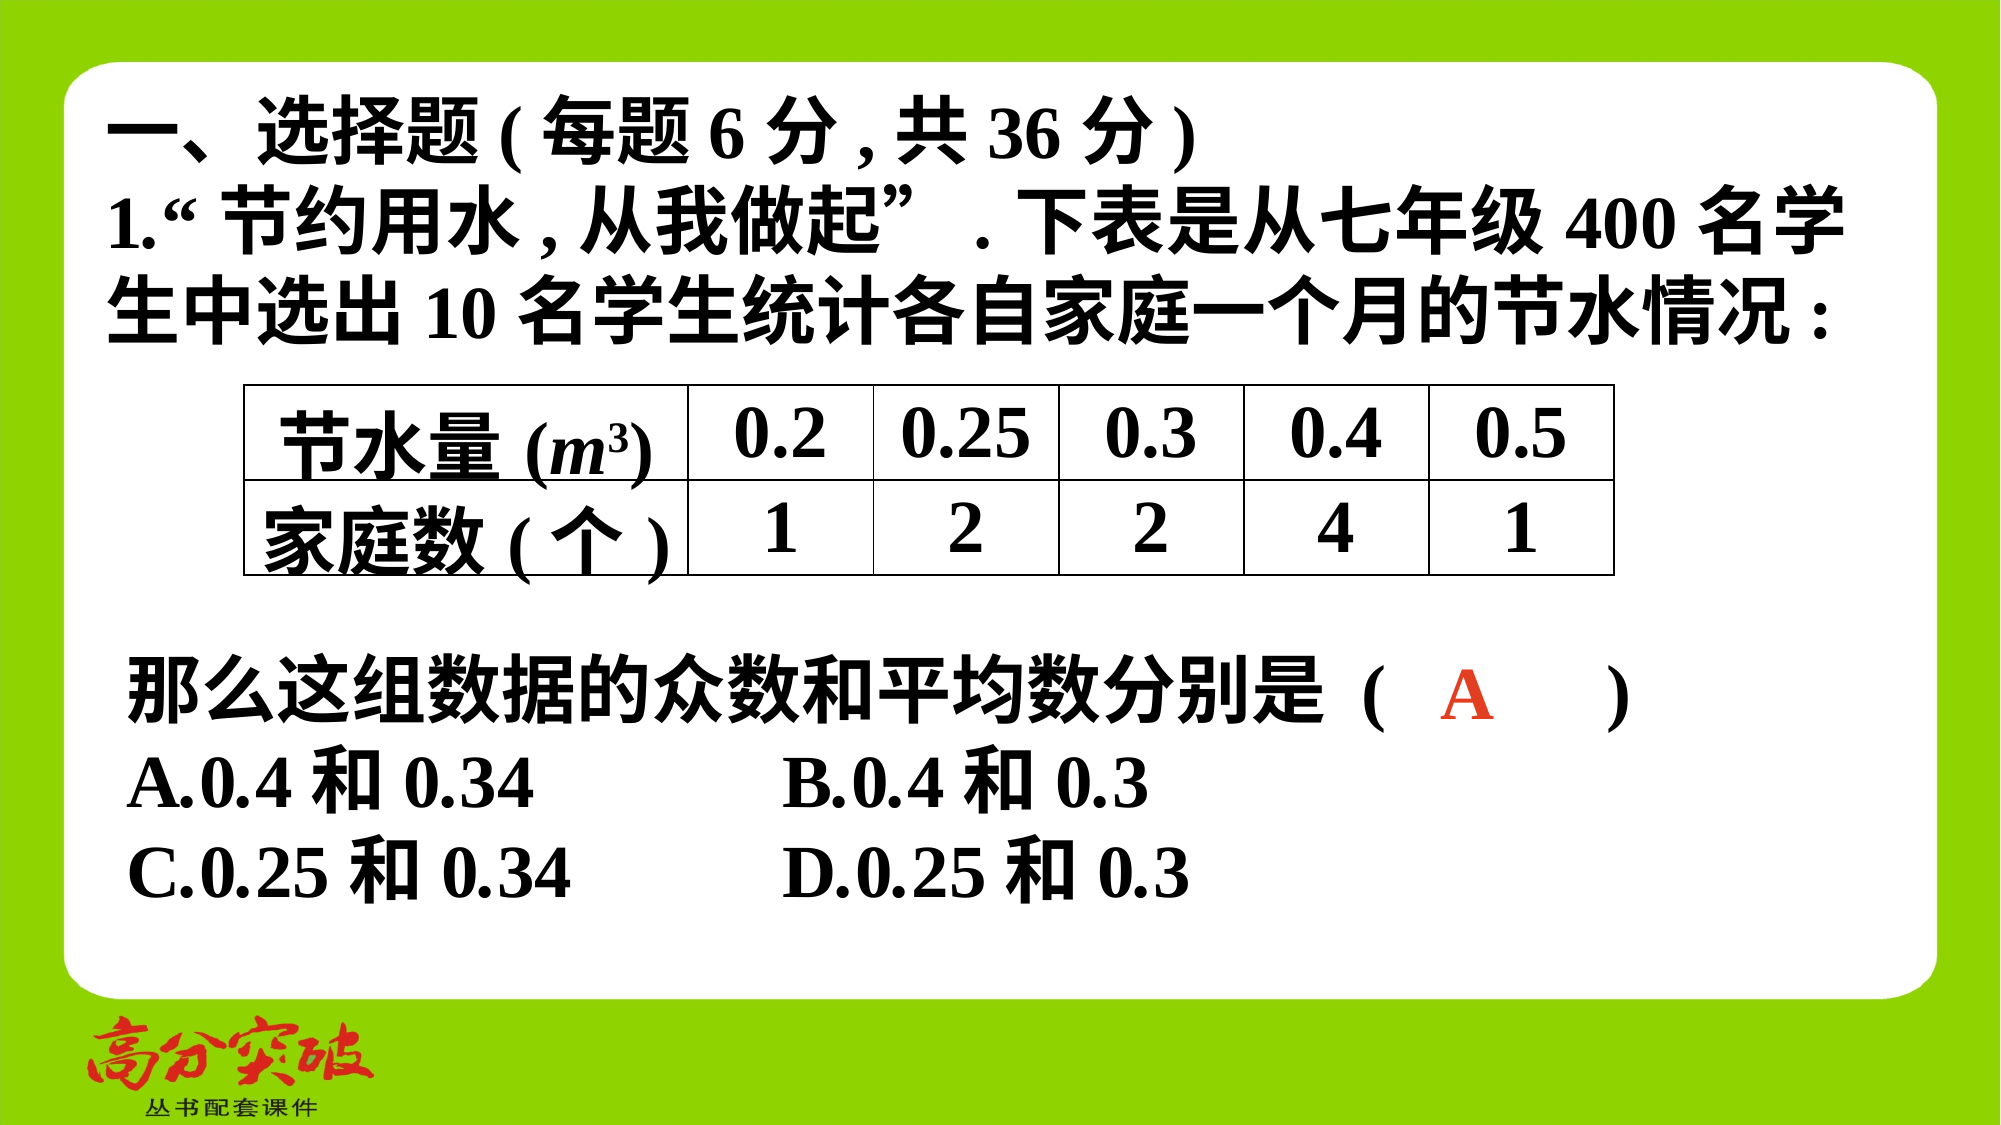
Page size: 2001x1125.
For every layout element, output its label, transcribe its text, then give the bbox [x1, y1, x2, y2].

text_box 一、选择题(每题6分,共36分) 1.“节约用水,从我做起”.下表是从七年级400名学生中选出10名学生统计各自家庭一个月的节水情况: [90, 75, 1863, 361]
table_header 0.2 [689, 386, 873, 479]
picture [0, 0, 2001, 1125]
table_cell 2 [874, 481, 1058, 574]
table_header 0.4 [1245, 386, 1428, 479]
table_header 0.3 [1060, 386, 1243, 479]
table_header 0.25 [874, 386, 1058, 479]
text_box 那么这组数据的众数和平均数分别是 ( ) A.0.4和0.34 B.0.4和0.3 C.0.25和0.34 D.0.25和0.3 [111, 634, 1747, 920]
table_cell 1 [1430, 481, 1613, 574]
table_header 节水量(m3) [245, 386, 687, 479]
table_cell 1 [689, 481, 873, 574]
text_box A [1425, 637, 1548, 743]
table_cell 2 [1060, 481, 1243, 574]
table_cell 4 [1245, 481, 1428, 574]
table_cell 家庭数(个) [245, 481, 687, 574]
table_header 0.5 [1430, 386, 1613, 479]
